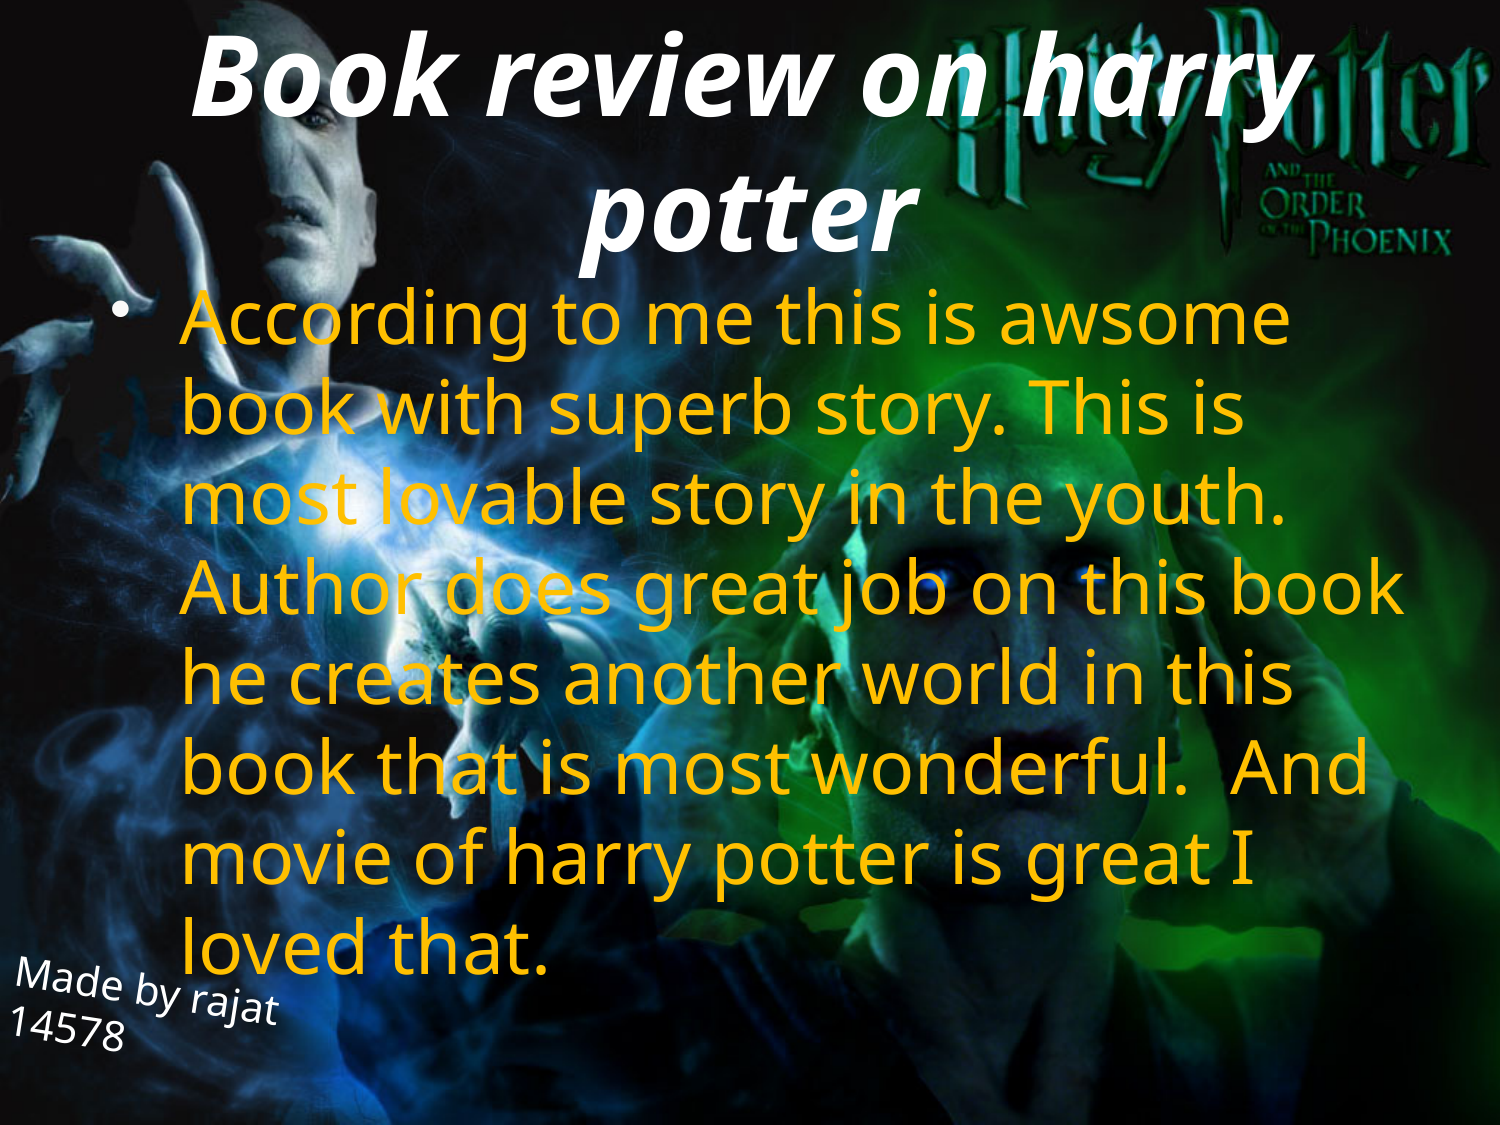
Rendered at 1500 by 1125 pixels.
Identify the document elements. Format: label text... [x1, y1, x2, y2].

title Book review on harry potter [75, 45, 1425, 233]
picture [0, 0, 1500, 1125]
list According to me this is awsome book with superb story. This is most lovable story in the youth. Author does great job on this book he creates another world in this book that is most wonderful. And movie of harry potter is great I loved that. [75, 262, 1425, 1035]
text_box Made by rajat 14578 [0, 934, 299, 1094]
